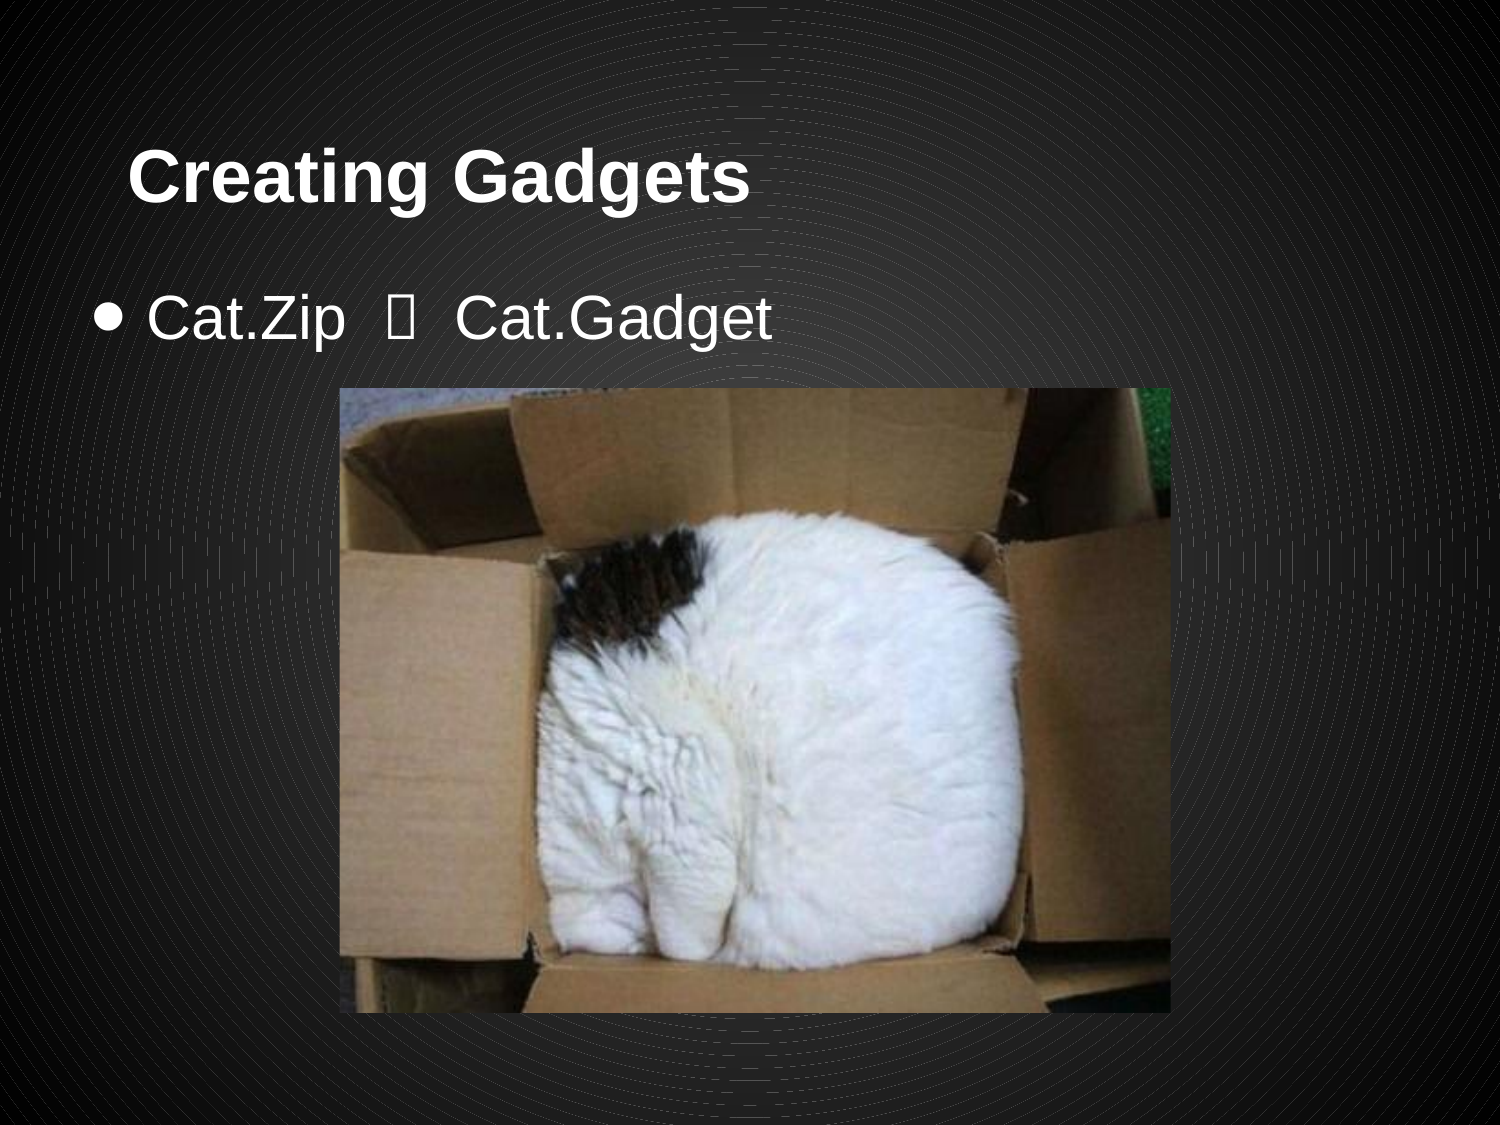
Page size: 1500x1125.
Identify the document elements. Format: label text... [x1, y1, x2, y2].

text_box [339, 388, 1171, 1013]
title Creating Gadgets [75, 45, 1425, 233]
list Cat.Zip  Cat.Gadget [75, 262, 1400, 425]
